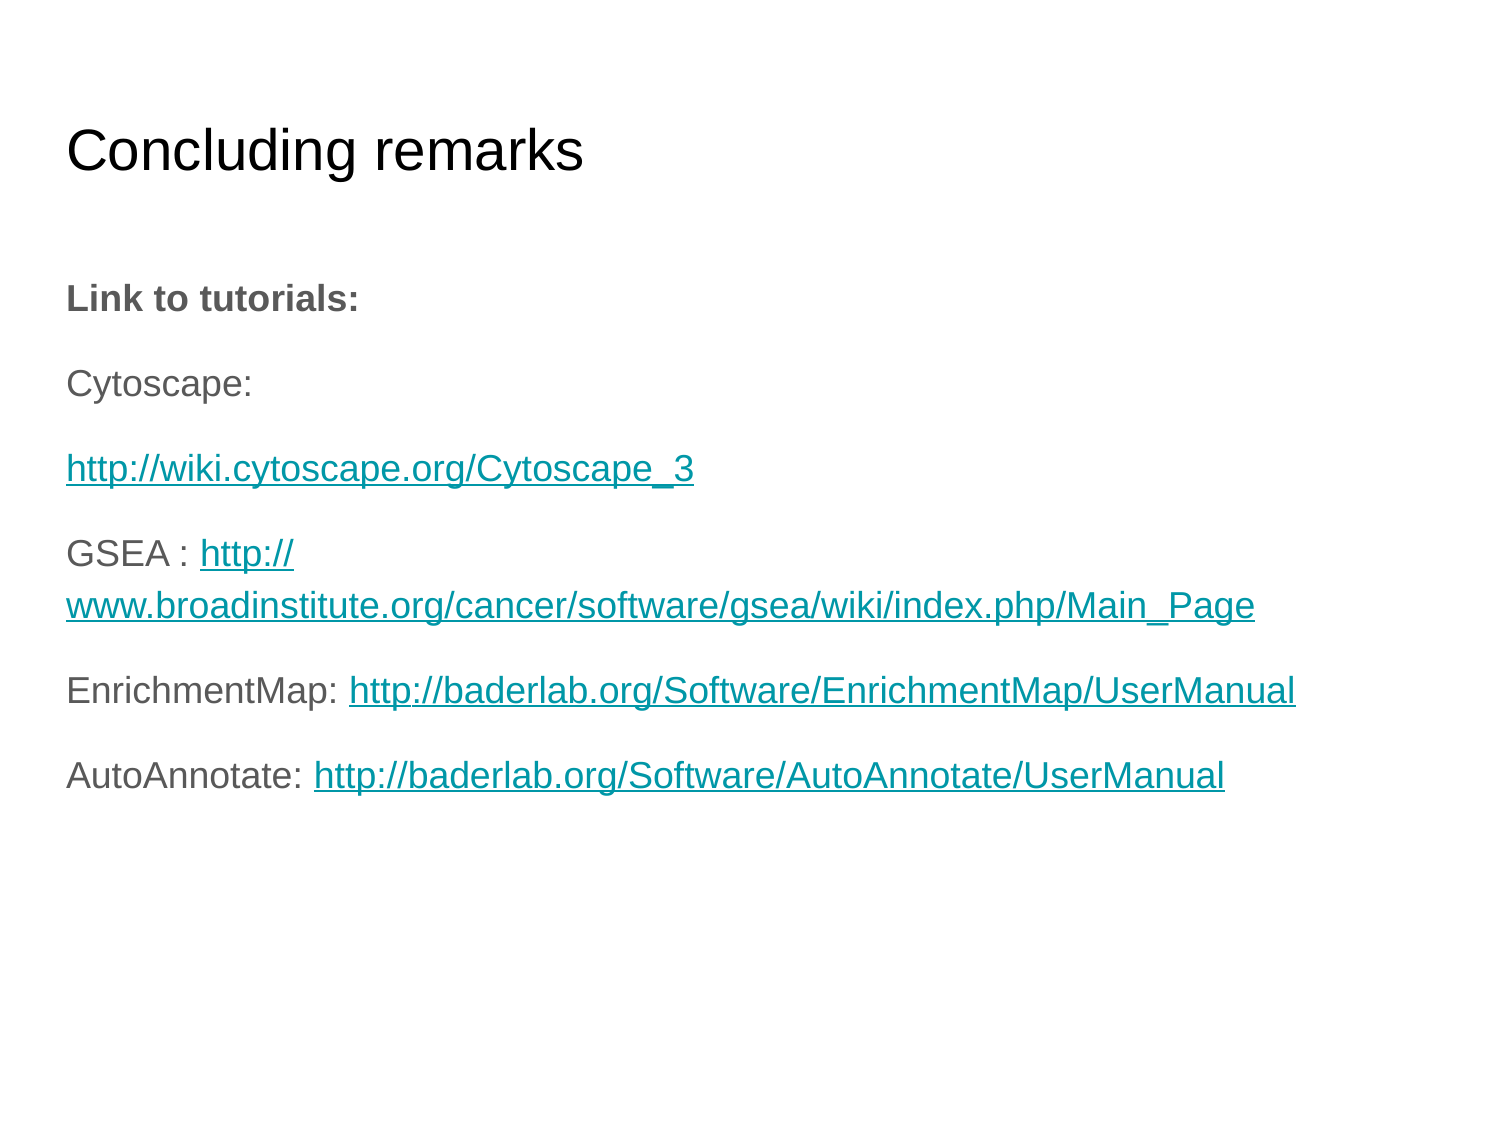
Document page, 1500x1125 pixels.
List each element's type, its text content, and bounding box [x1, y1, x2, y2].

title Concluding remarks [51, 97, 1449, 223]
list Link to tutorials: Cytoscape: http://wiki.cytoscape.org/Cytoscape_3 GSEA : http://www.broadinstitute.org/cancer/software/gsea/wiki/index.php/Main_Page EnrichmentMap: http://baderlab.org/Software/EnrichmentMap/UserManual AutoAnnotate: http://baderlab.org/Software/AutoAnnotate/UserManual [51, 252, 1449, 1000]
